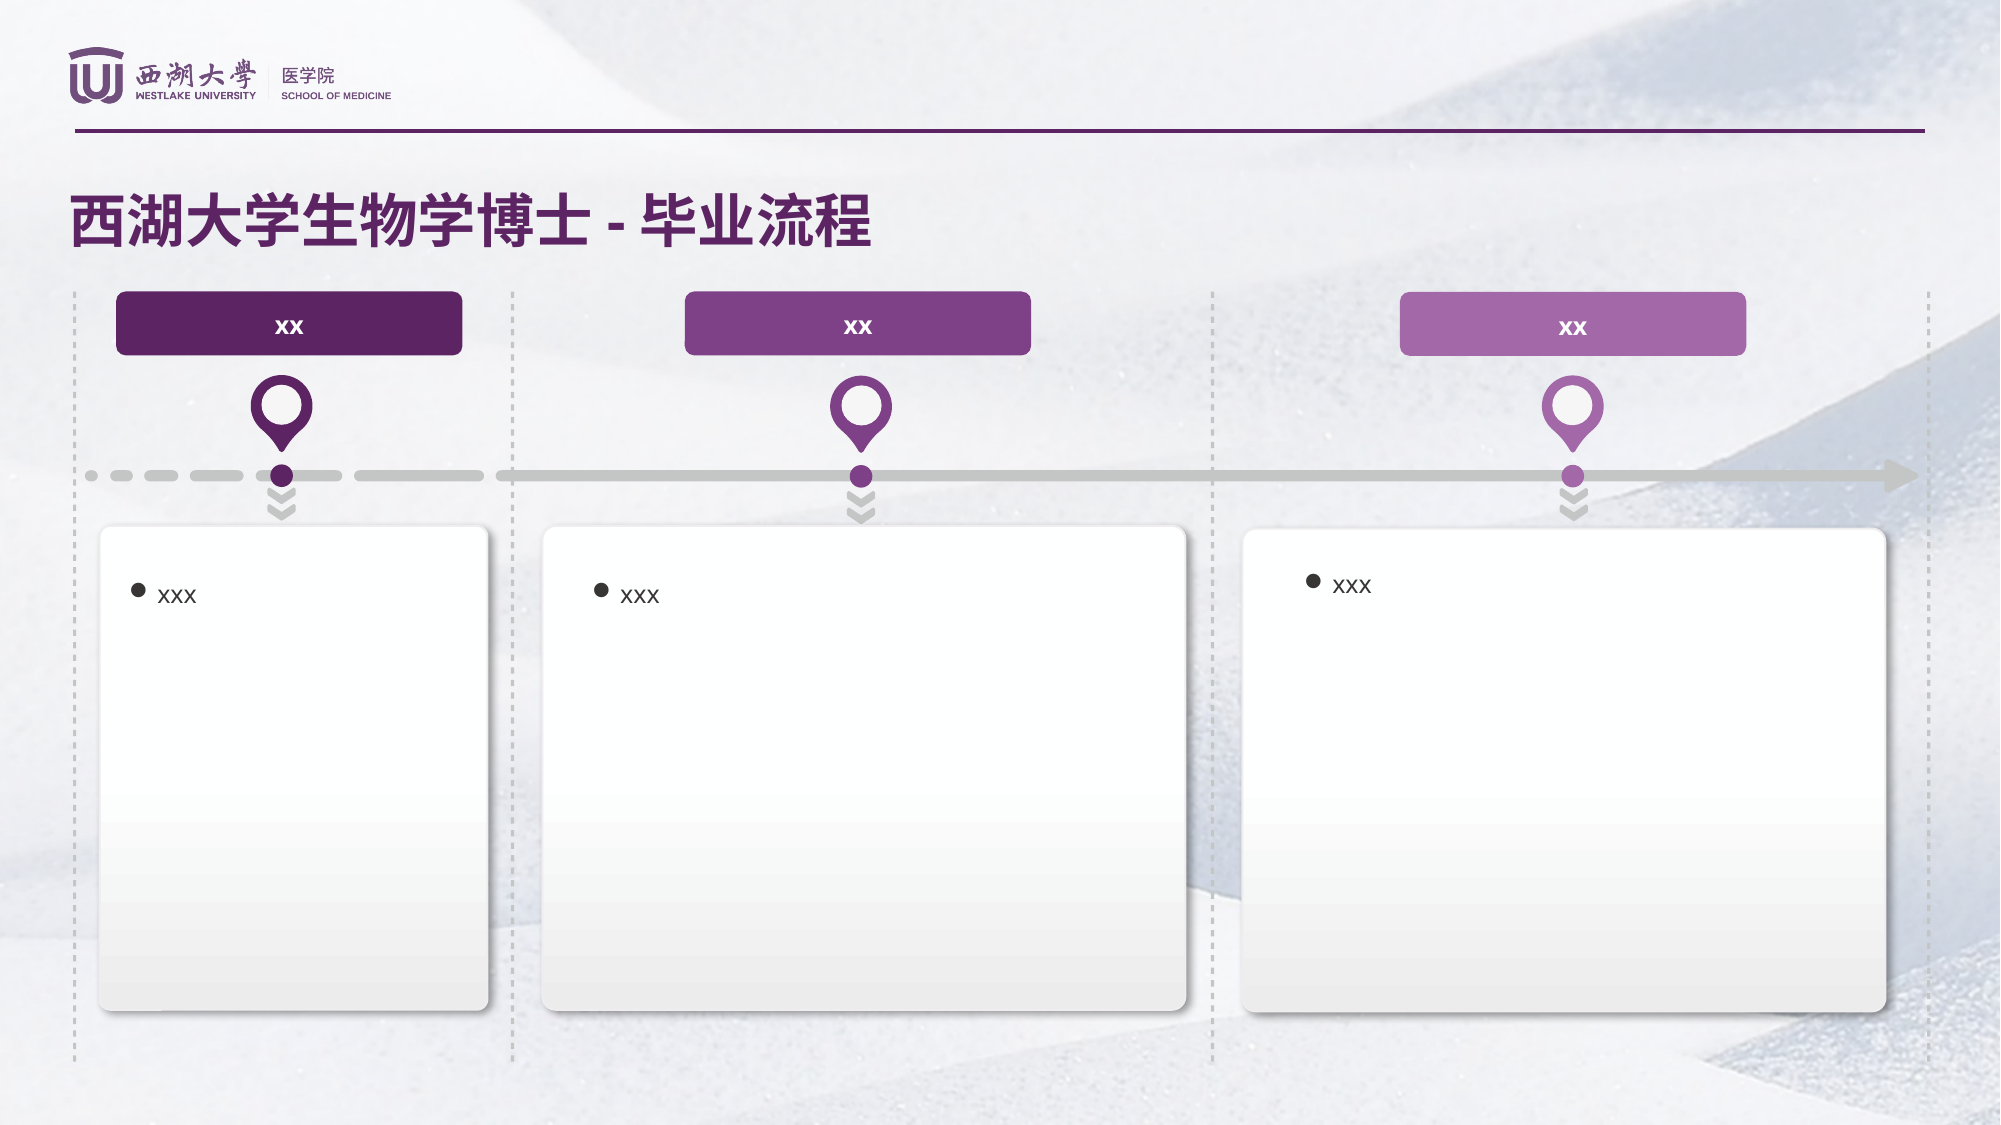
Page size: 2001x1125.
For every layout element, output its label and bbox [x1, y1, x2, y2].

text_box [115, 290, 463, 356]
picture [0, 0, 2000, 1125]
text_box [1399, 291, 1747, 357]
text_box [73, 291, 1930, 1065]
text_box [684, 290, 1032, 356]
